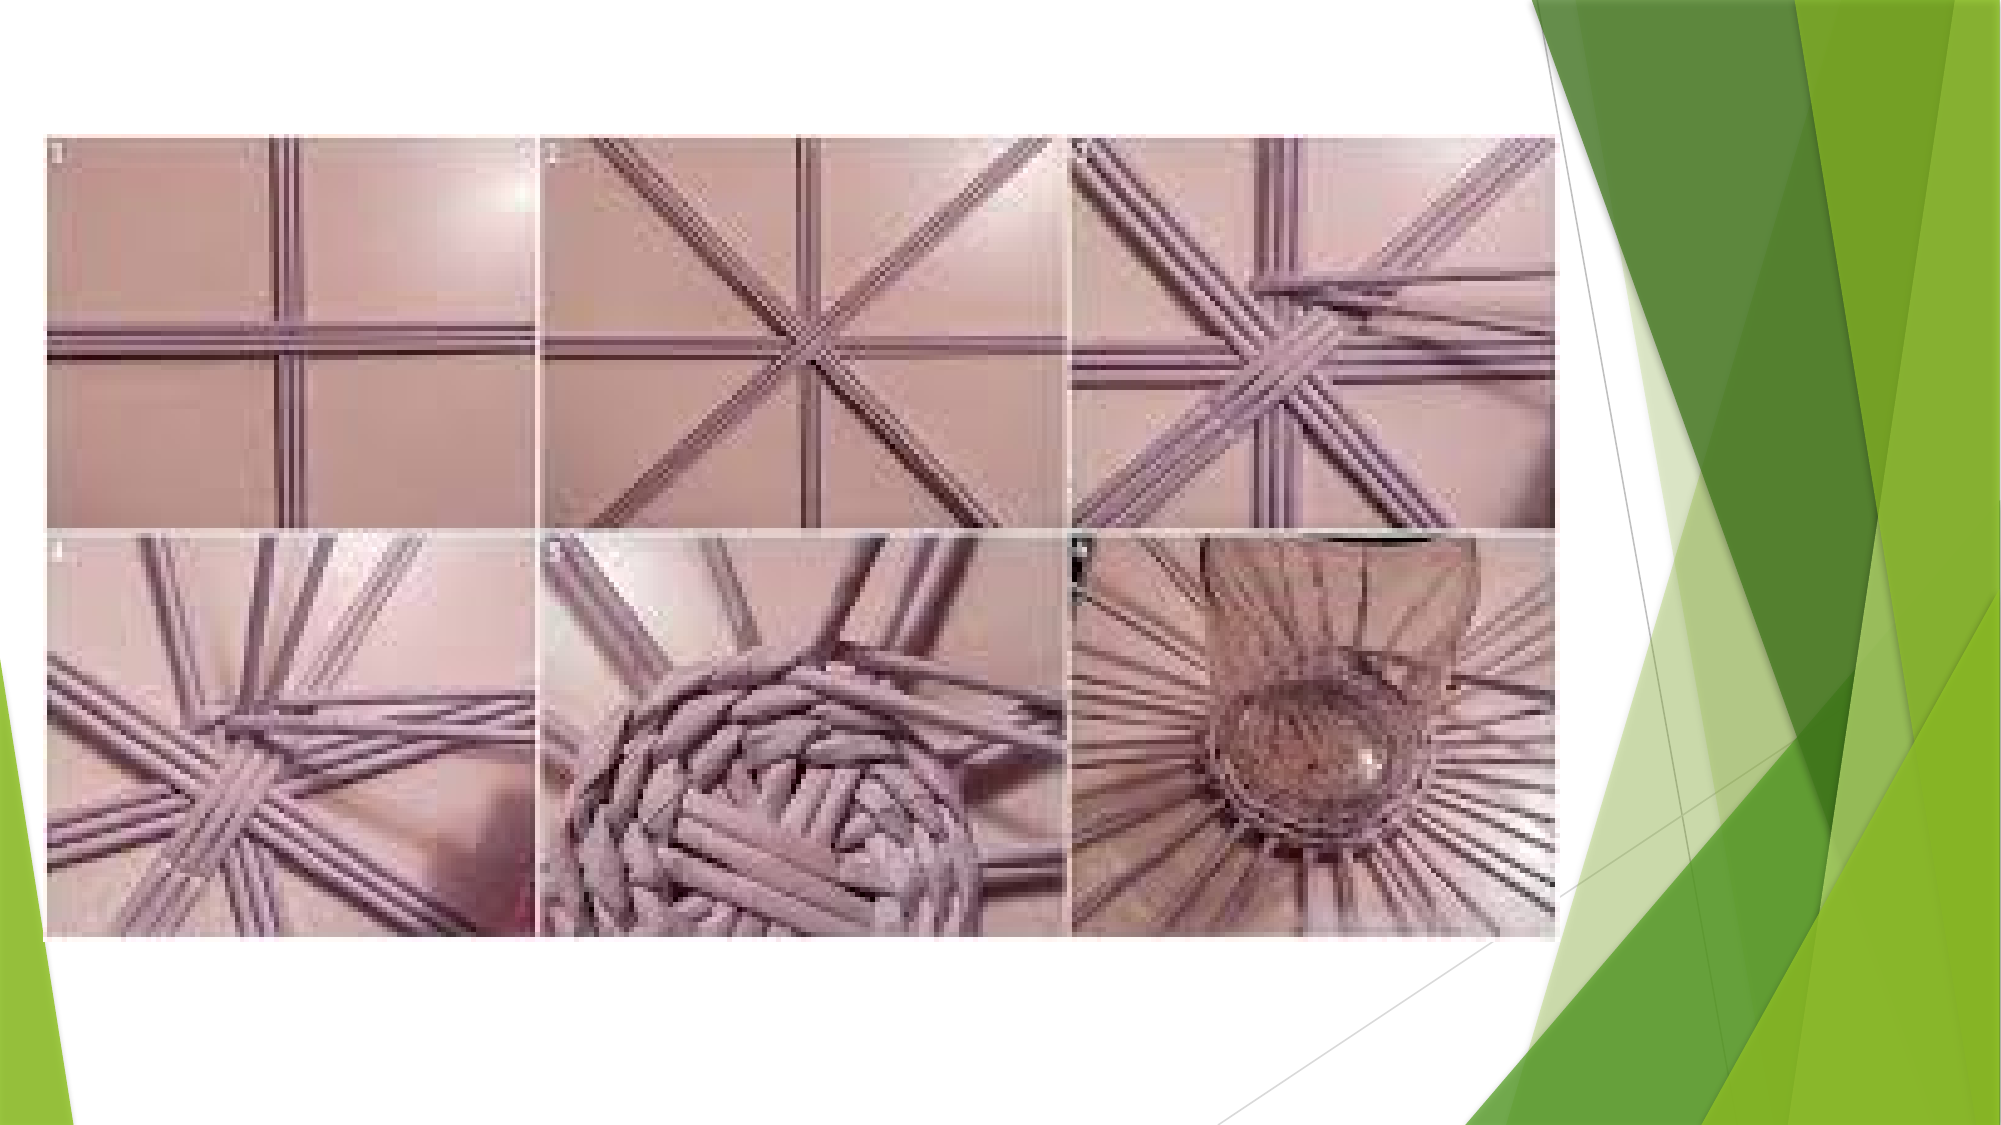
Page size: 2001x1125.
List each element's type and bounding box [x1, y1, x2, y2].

picture [42, 134, 1560, 943]
